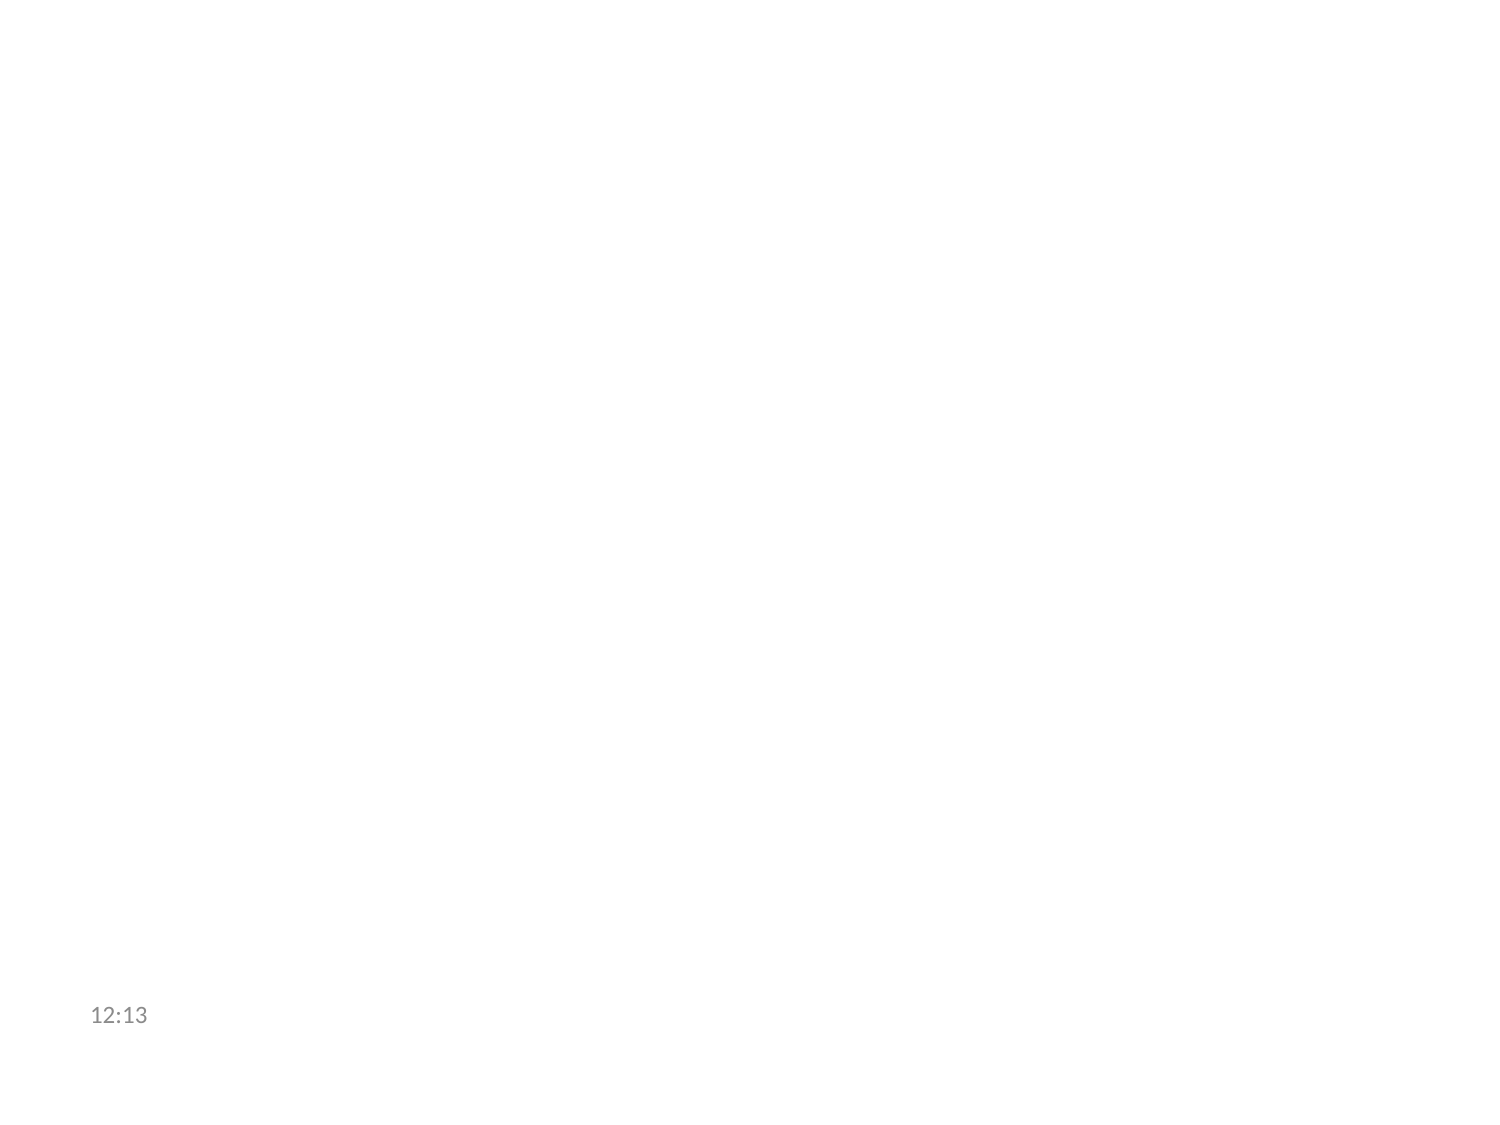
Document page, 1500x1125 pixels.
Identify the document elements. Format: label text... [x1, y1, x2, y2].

text_box 15:35 [75, 983, 425, 1044]
